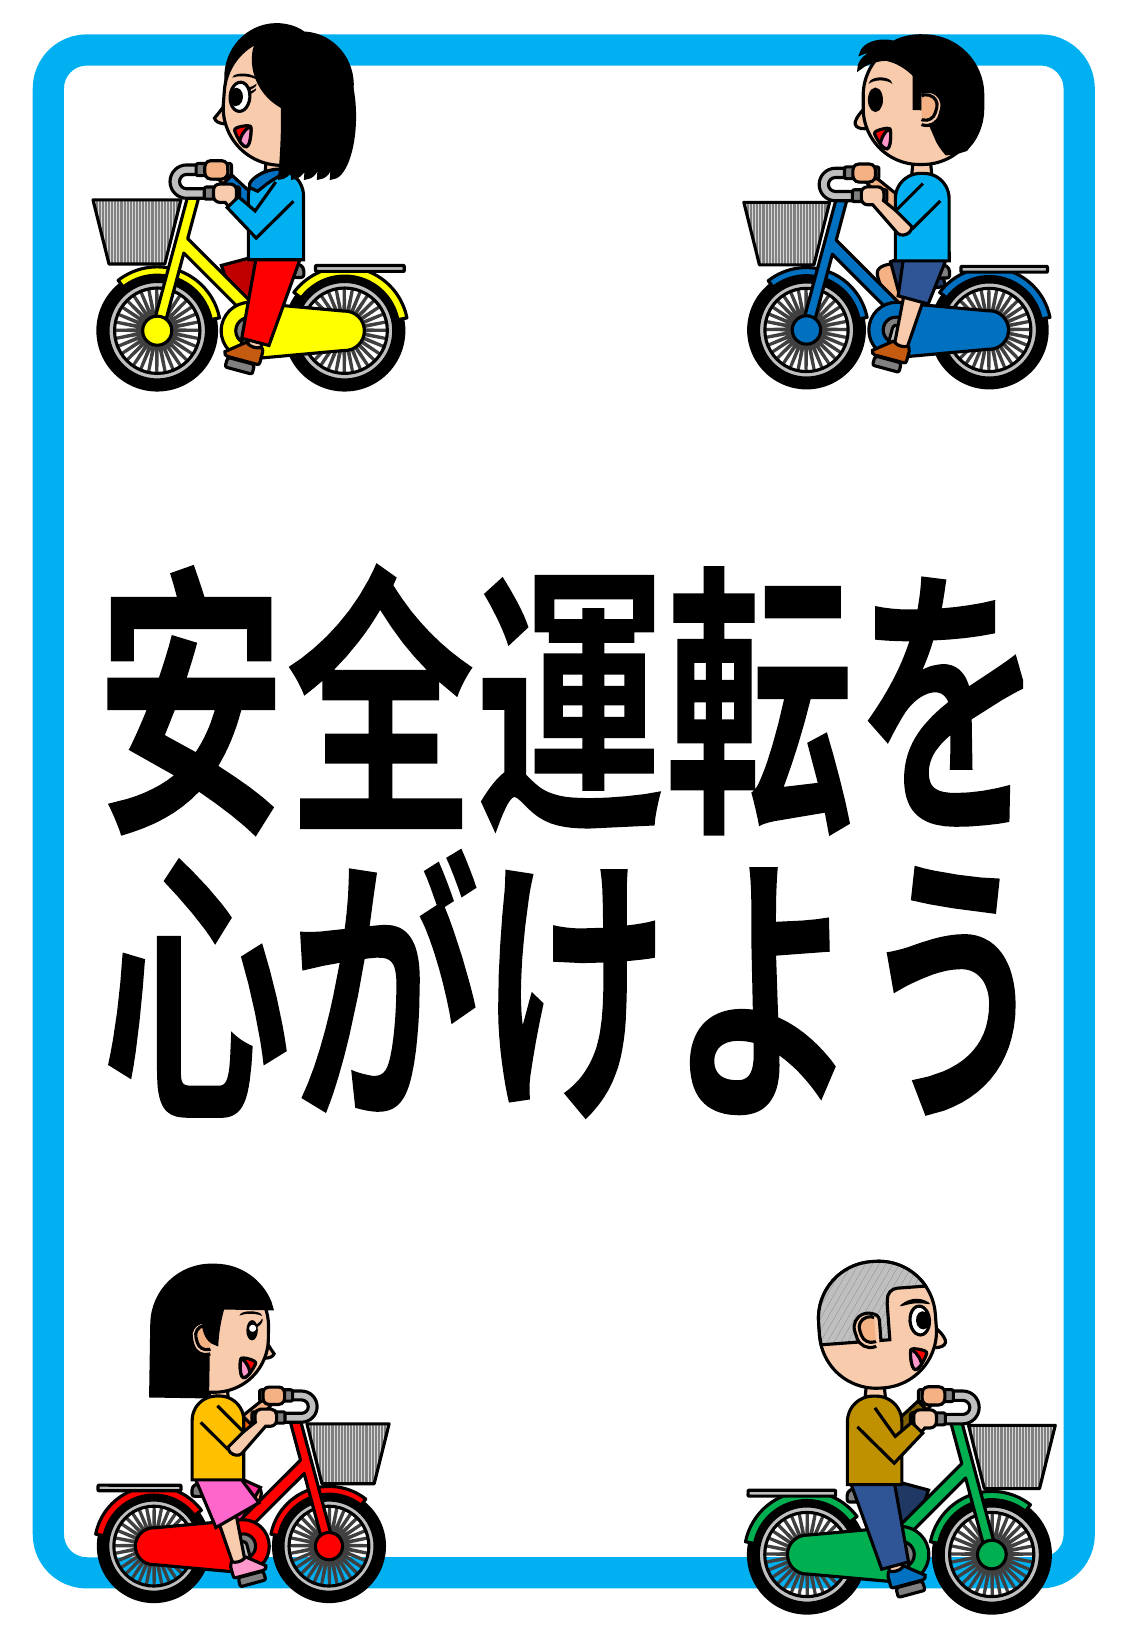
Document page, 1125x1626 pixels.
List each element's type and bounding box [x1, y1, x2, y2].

text_box [743, 34, 1052, 392]
text_box [92, 25, 409, 394]
text_box [94, 1264, 390, 1606]
text_box [46, 47, 1082, 1575]
text_box [744, 1260, 1056, 1617]
